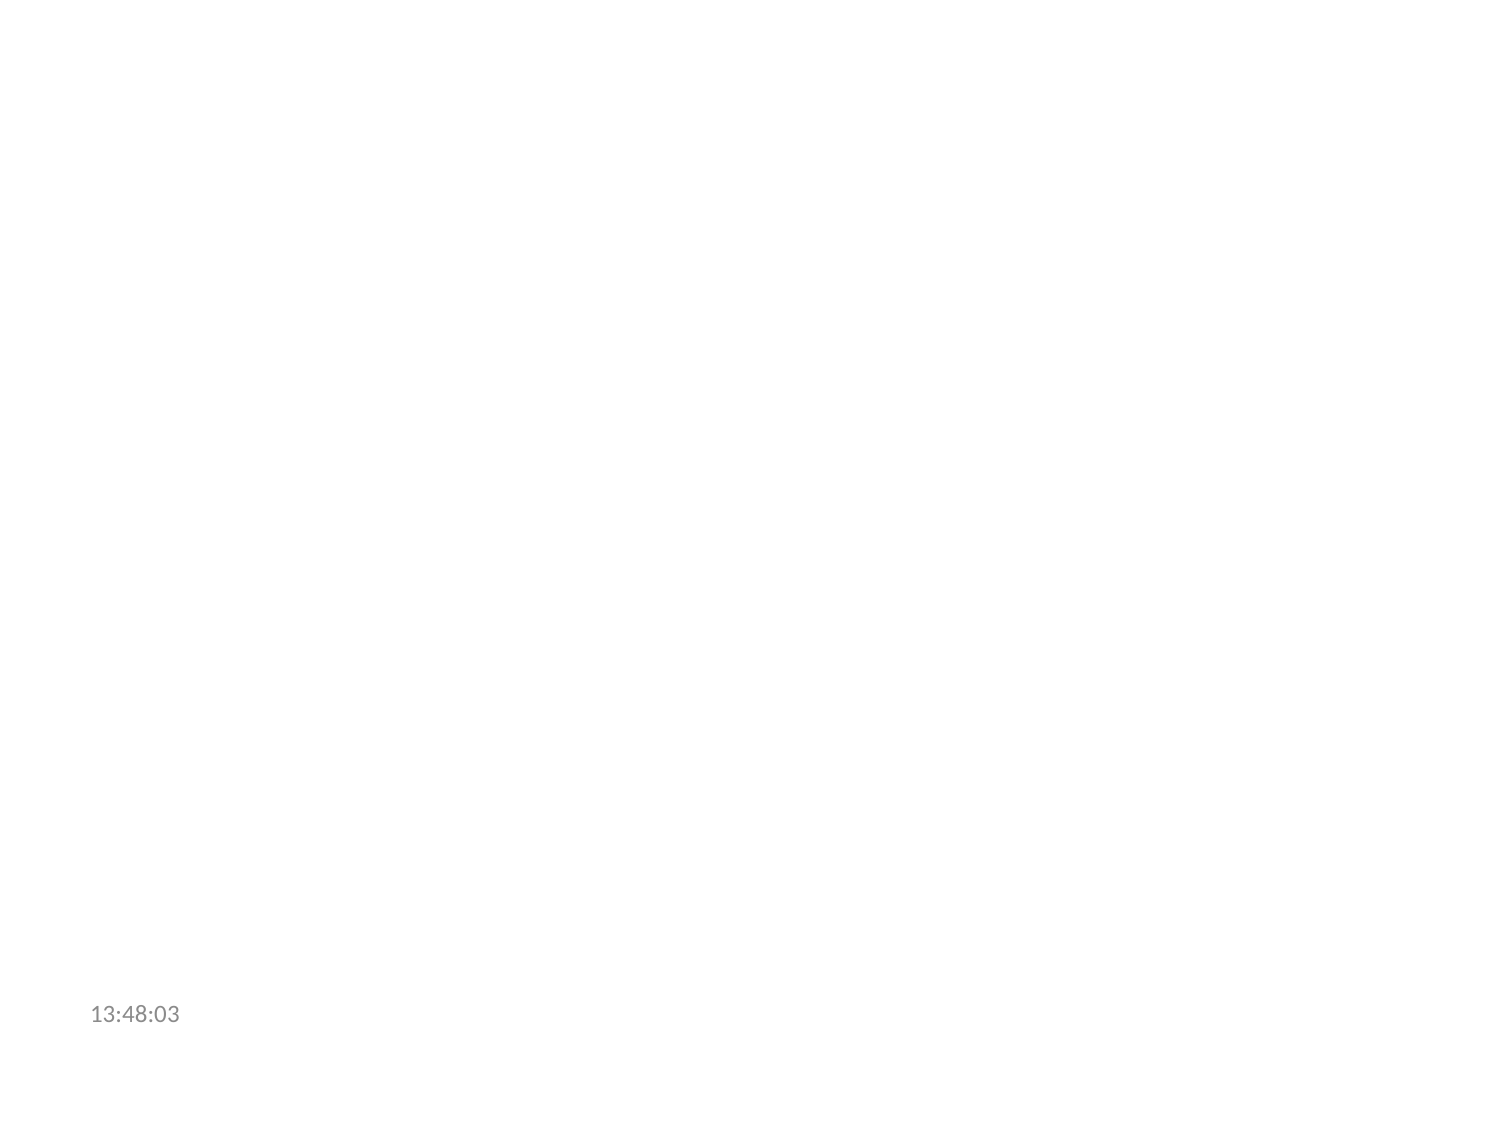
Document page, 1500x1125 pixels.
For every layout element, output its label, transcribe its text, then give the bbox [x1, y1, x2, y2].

text_box 15:35:09 [75, 982, 425, 1043]
